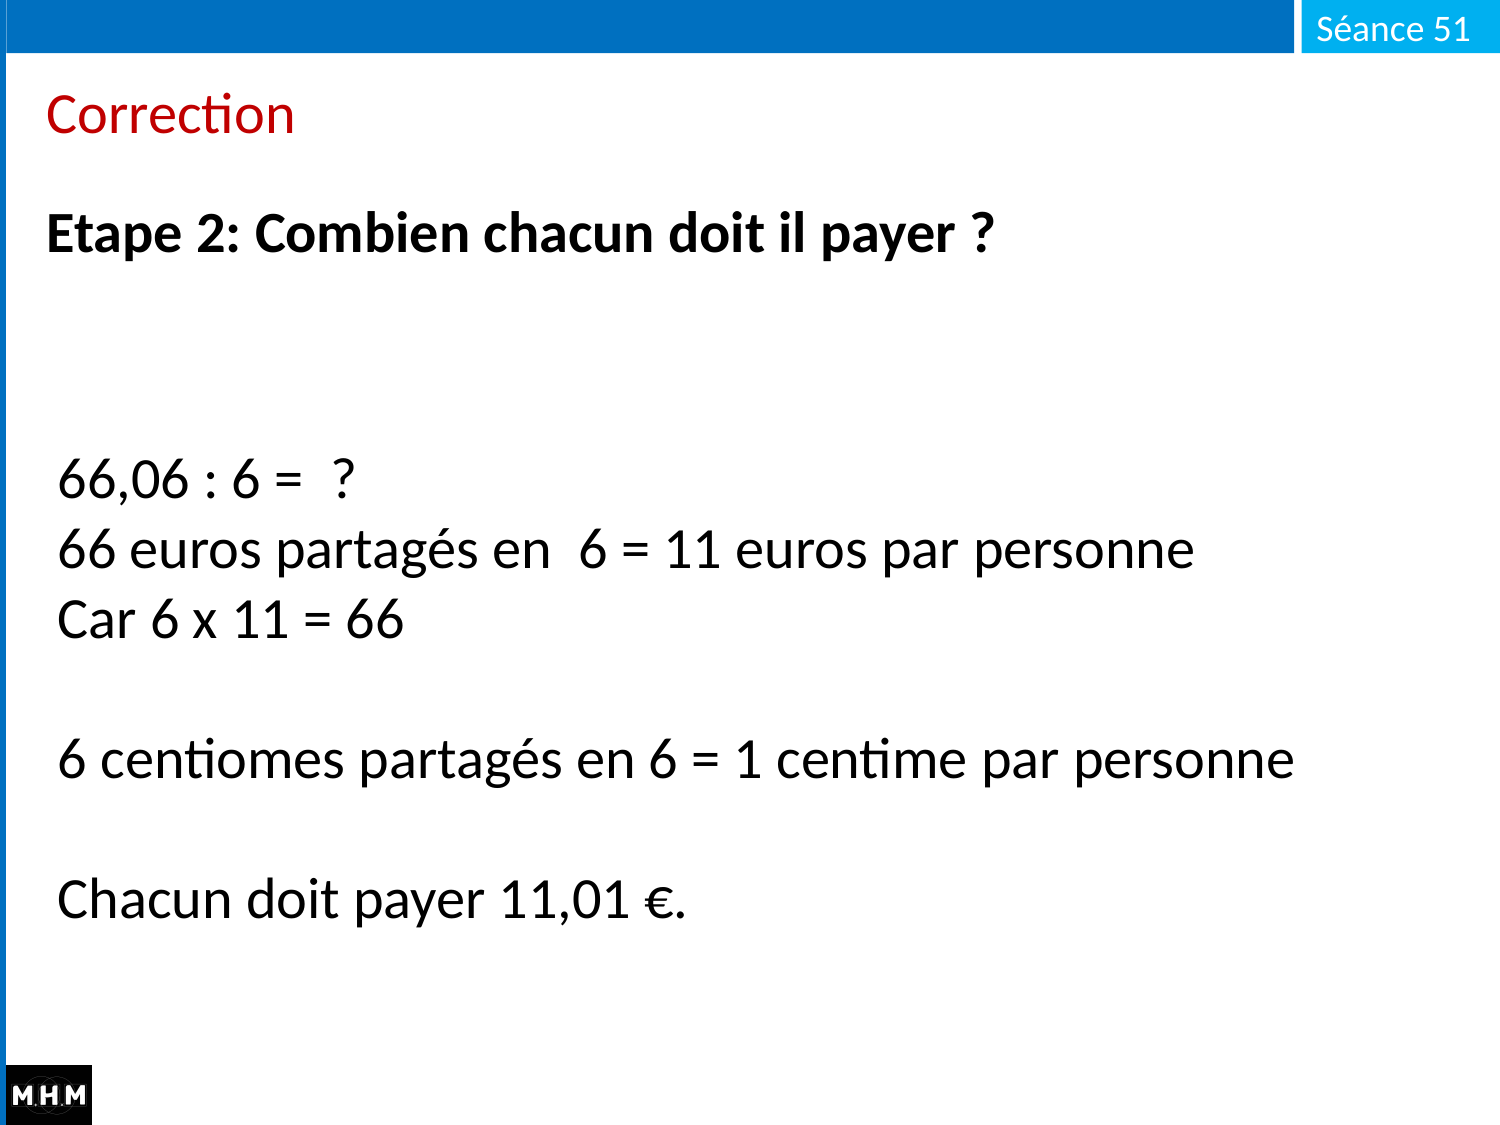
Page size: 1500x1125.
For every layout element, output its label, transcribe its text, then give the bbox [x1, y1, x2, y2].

text_box Correction [31, 67, 1446, 153]
text_box 66,06 : 6 = ? 66 euros partagés en 6 = 11 euros par personne Car 6 x 11 = 66 6 centiomes partagés en 6 = 1 centime par personne Chacun doit payer 11,01 €. [42, 432, 1457, 938]
text_box Etape 2: Combien chacun doit il payer ? [31, 187, 1446, 342]
picture [6, 1065, 92, 1125]
